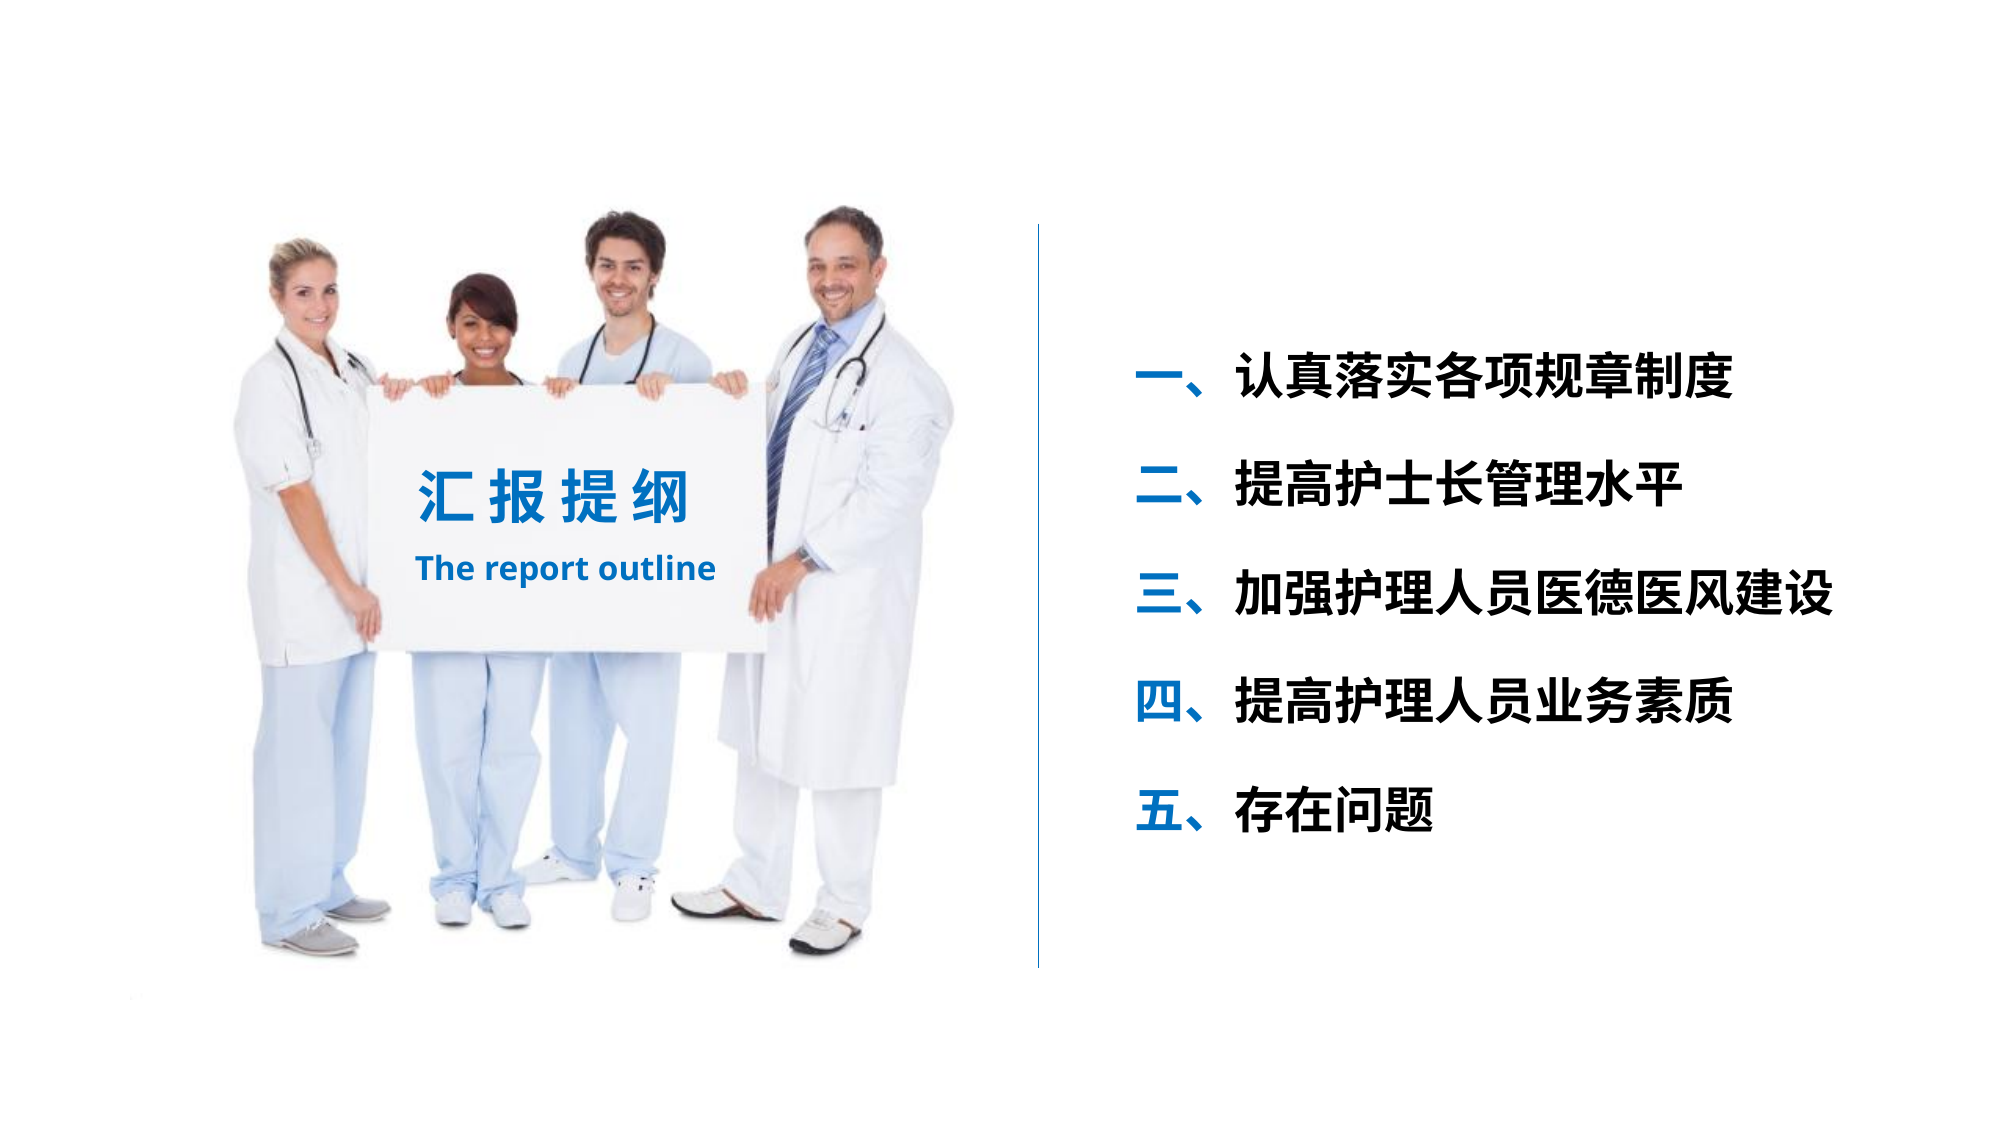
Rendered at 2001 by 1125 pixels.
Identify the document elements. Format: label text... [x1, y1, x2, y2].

picture [130, 167, 1039, 1000]
text_box 四、提高护理人员业务素质 [1119, 662, 1867, 738]
text_box 二、提高护士长管理水平 [1119, 445, 1756, 521]
text_box 五、存在问题 [1119, 771, 1488, 846]
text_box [396, 452, 737, 597]
text_box 一、认真落实各项规章制度 [1119, 336, 1756, 412]
text_box 三、加强护理人员医德医风建设 [1119, 553, 1867, 629]
